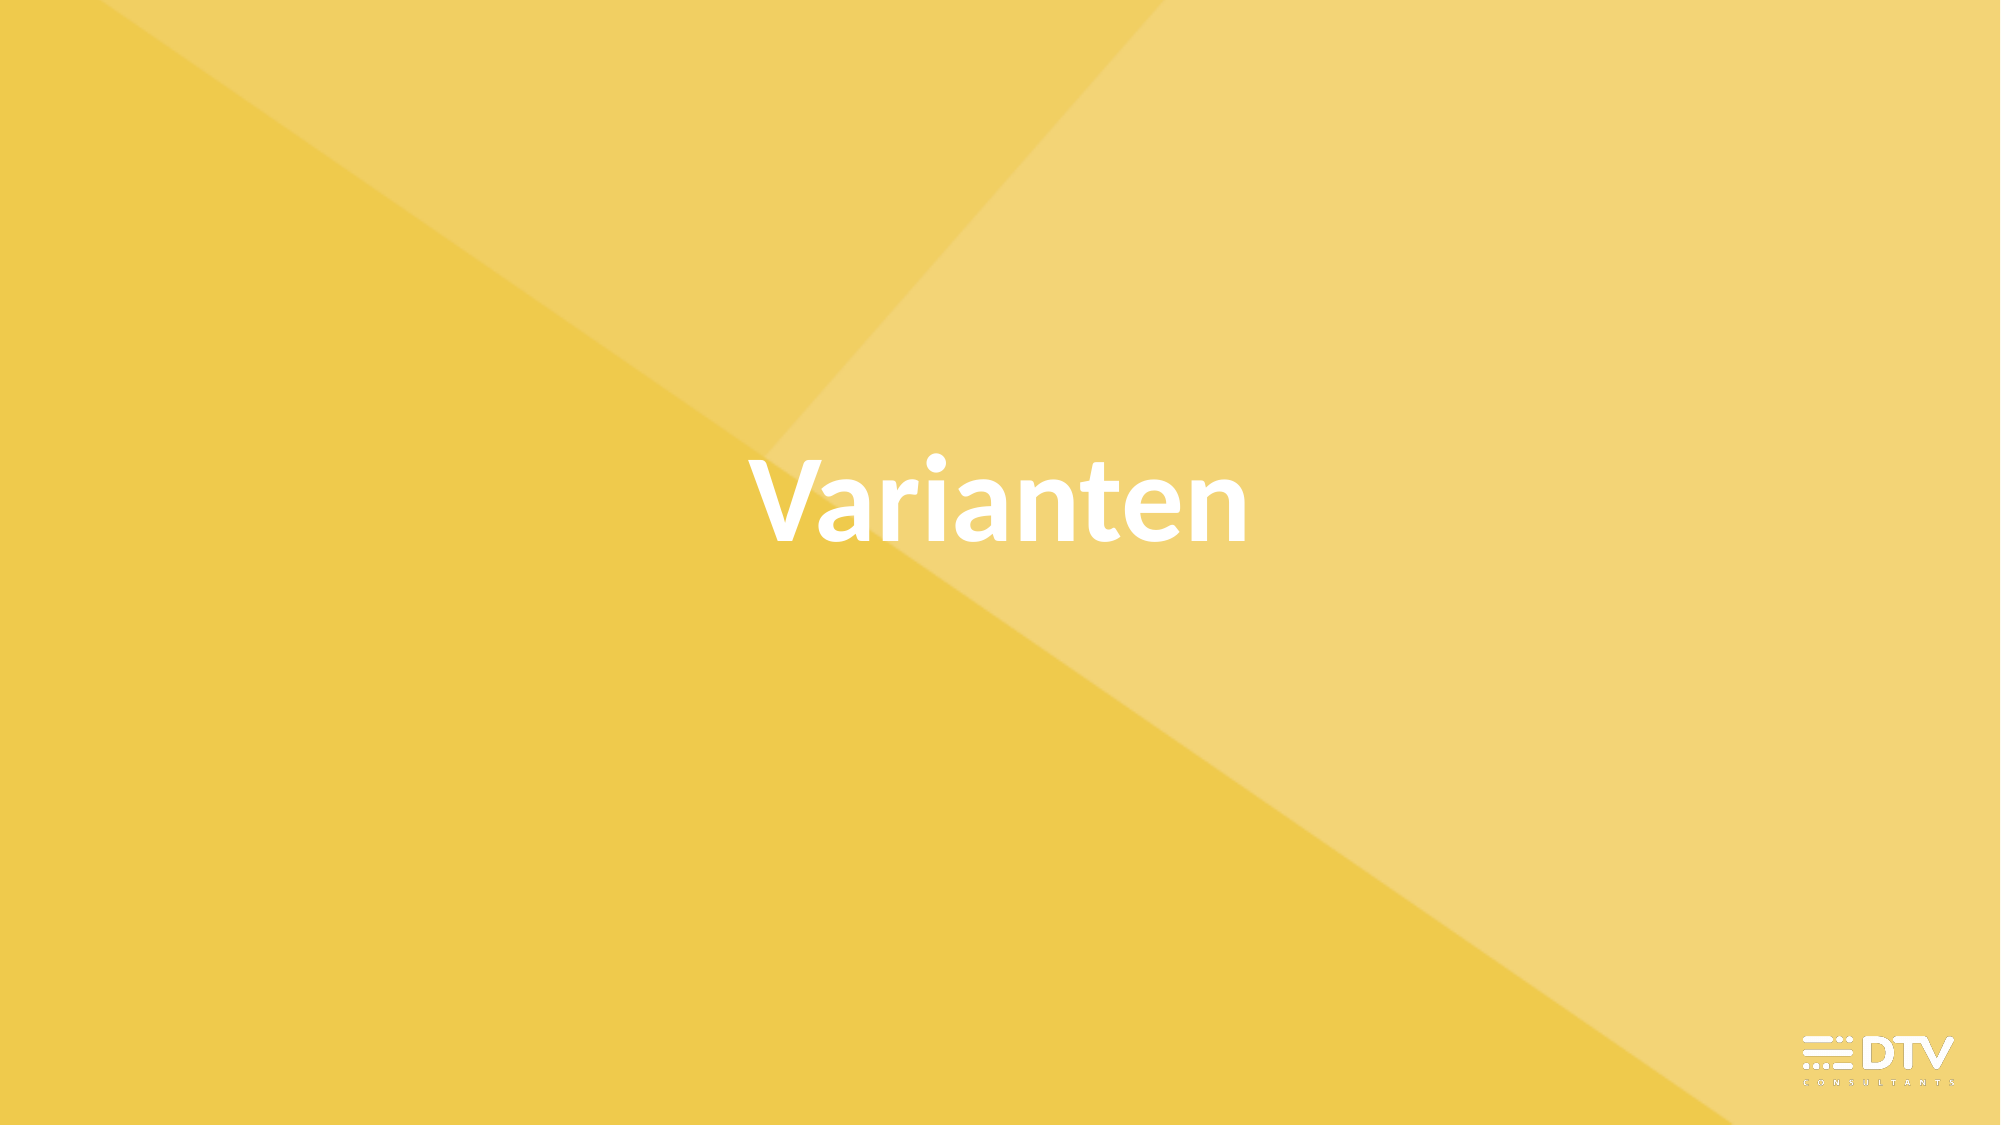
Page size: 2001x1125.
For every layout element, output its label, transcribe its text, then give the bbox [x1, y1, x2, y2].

title Varianten [249, 184, 1750, 576]
picture [0, 0, 2001, 1125]
